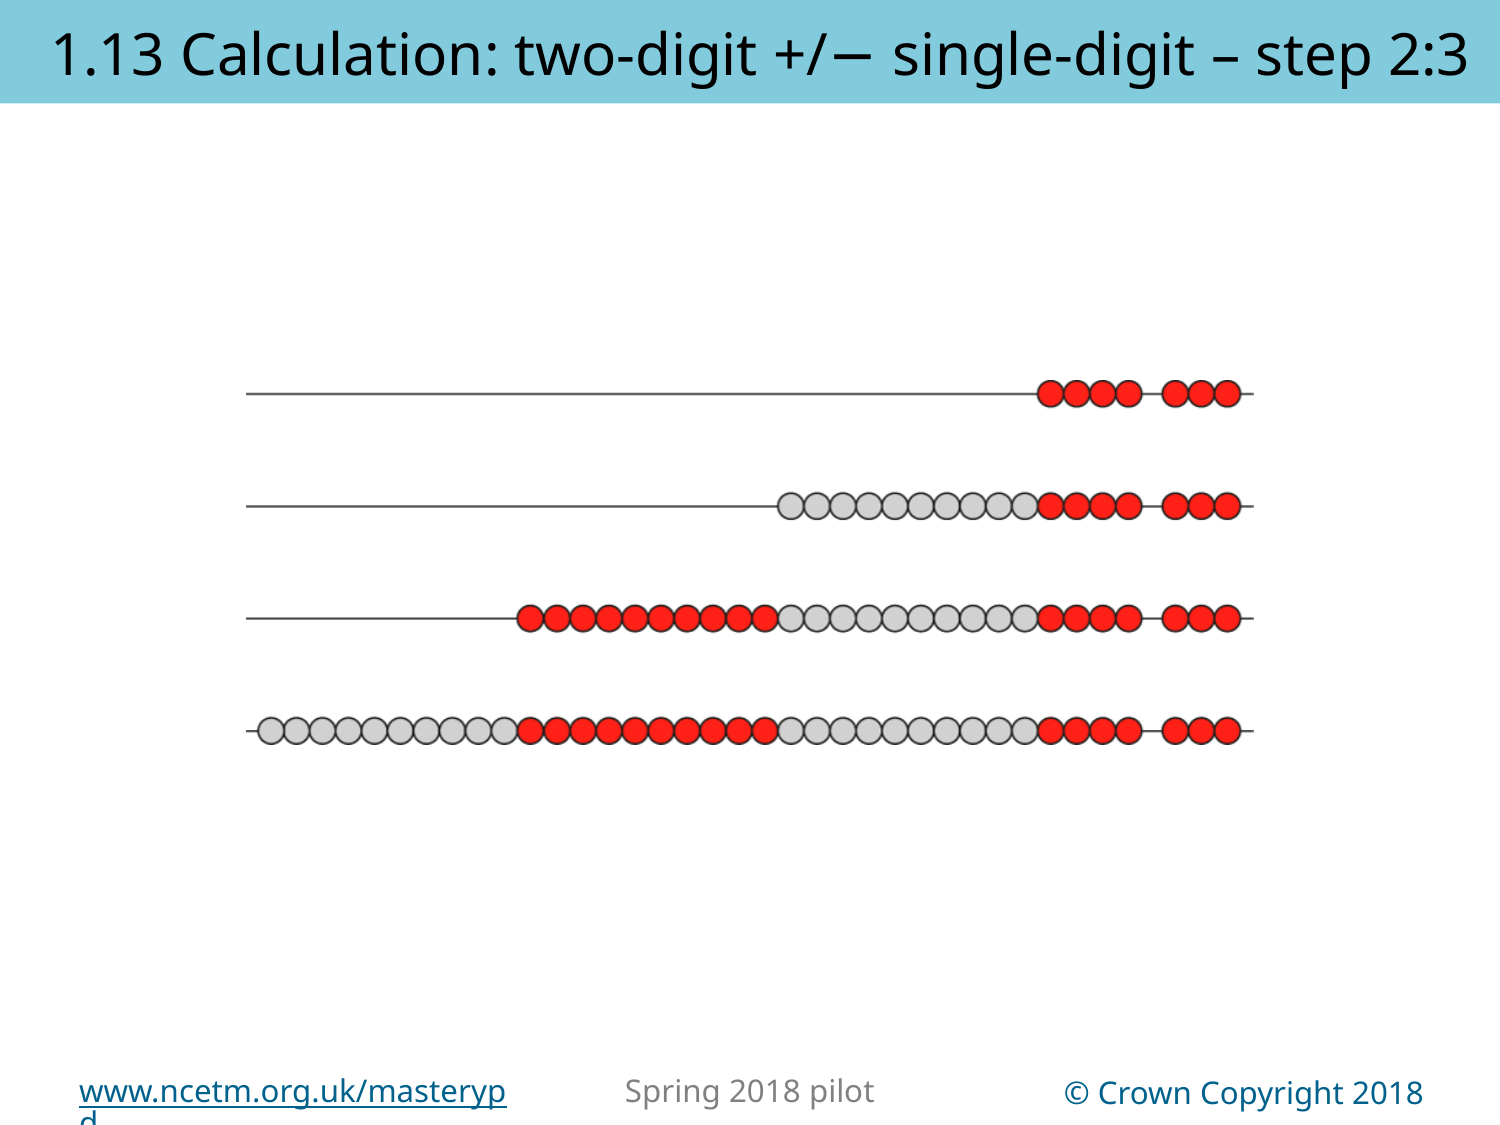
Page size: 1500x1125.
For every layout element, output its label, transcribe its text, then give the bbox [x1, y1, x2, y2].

list 1.13 Calculation: two-digit +/− single-digit – step 2:3 [0, 0, 1500, 104]
picture [246, 379, 1254, 746]
